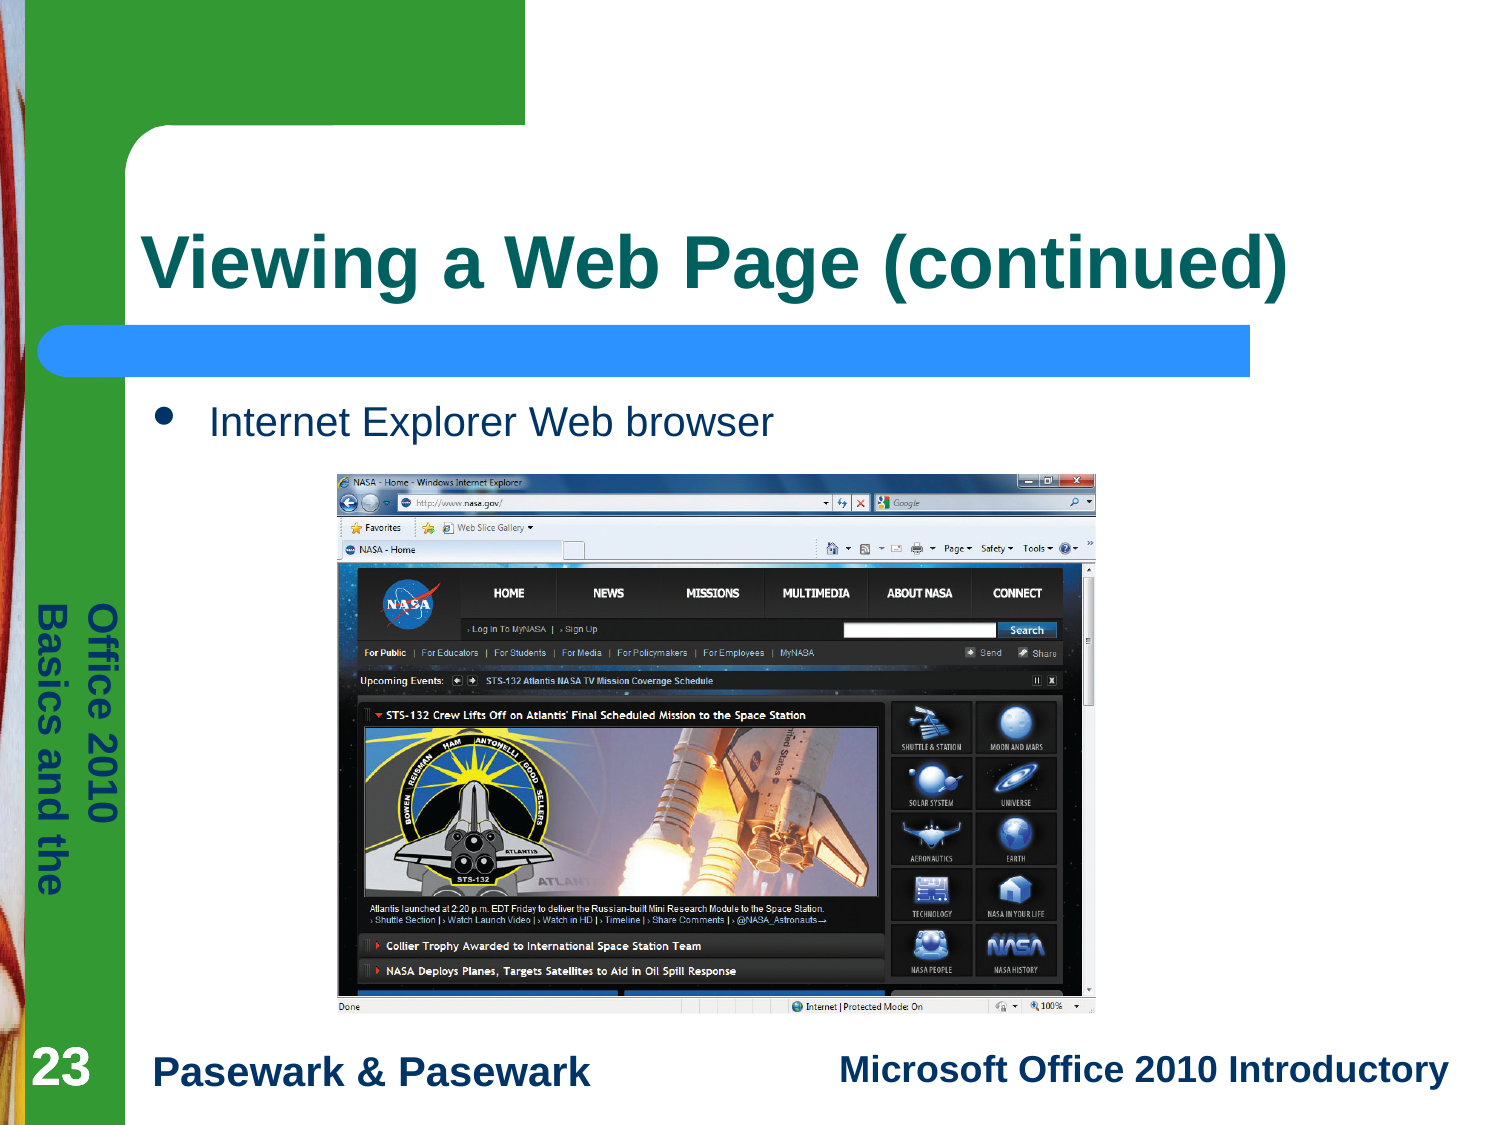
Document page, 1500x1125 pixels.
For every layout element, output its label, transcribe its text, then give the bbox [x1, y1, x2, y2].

picture [337, 474, 1097, 1015]
picture [0, 0, 25, 1125]
text_box 23 [13, 1023, 111, 1105]
title Viewing a Web Page (continued) [124, 124, 1500, 313]
text_box Internet Explorer Web browser [137, 387, 1400, 488]
